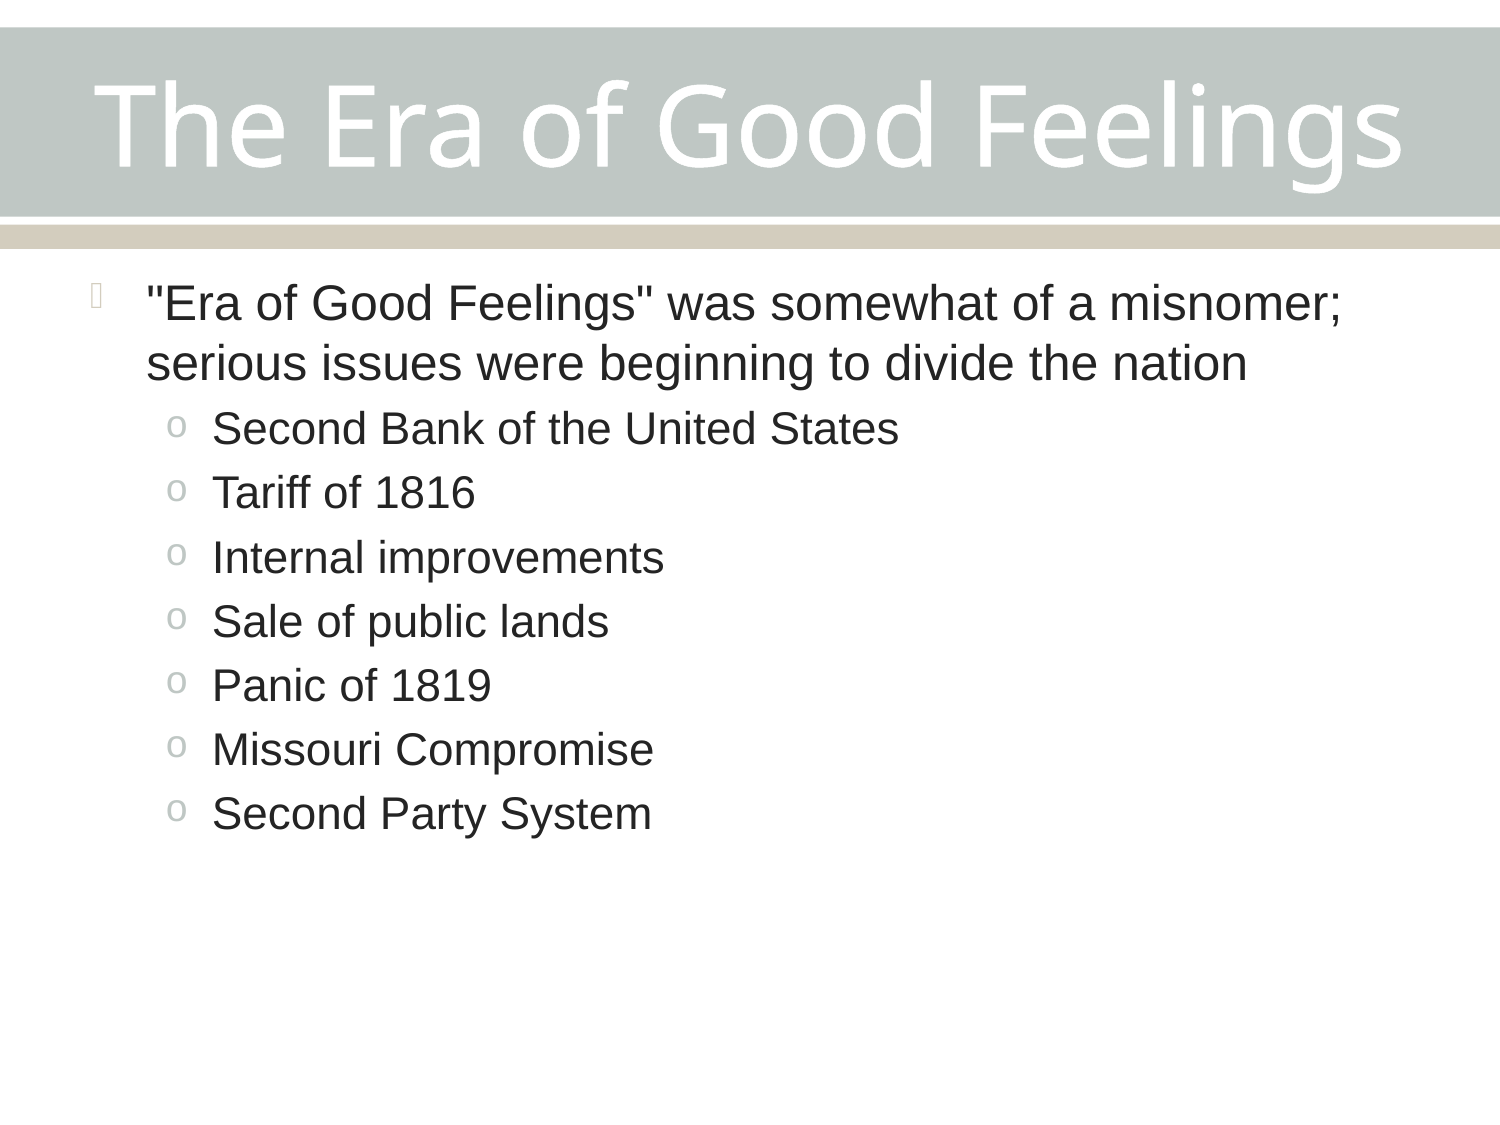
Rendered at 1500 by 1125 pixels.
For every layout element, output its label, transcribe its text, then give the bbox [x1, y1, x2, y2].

title The Era of Good Feelings [75, 29, 1425, 213]
list "Era of Good Feelings" was somewhat of a misnomer; serious issues were beginning to divide the nation Second Bank of the United States Tariff of 1816 Internal improvements Sale of public lands Panic of 1819 Missouri Compromise Second Party System [75, 262, 1425, 1005]
